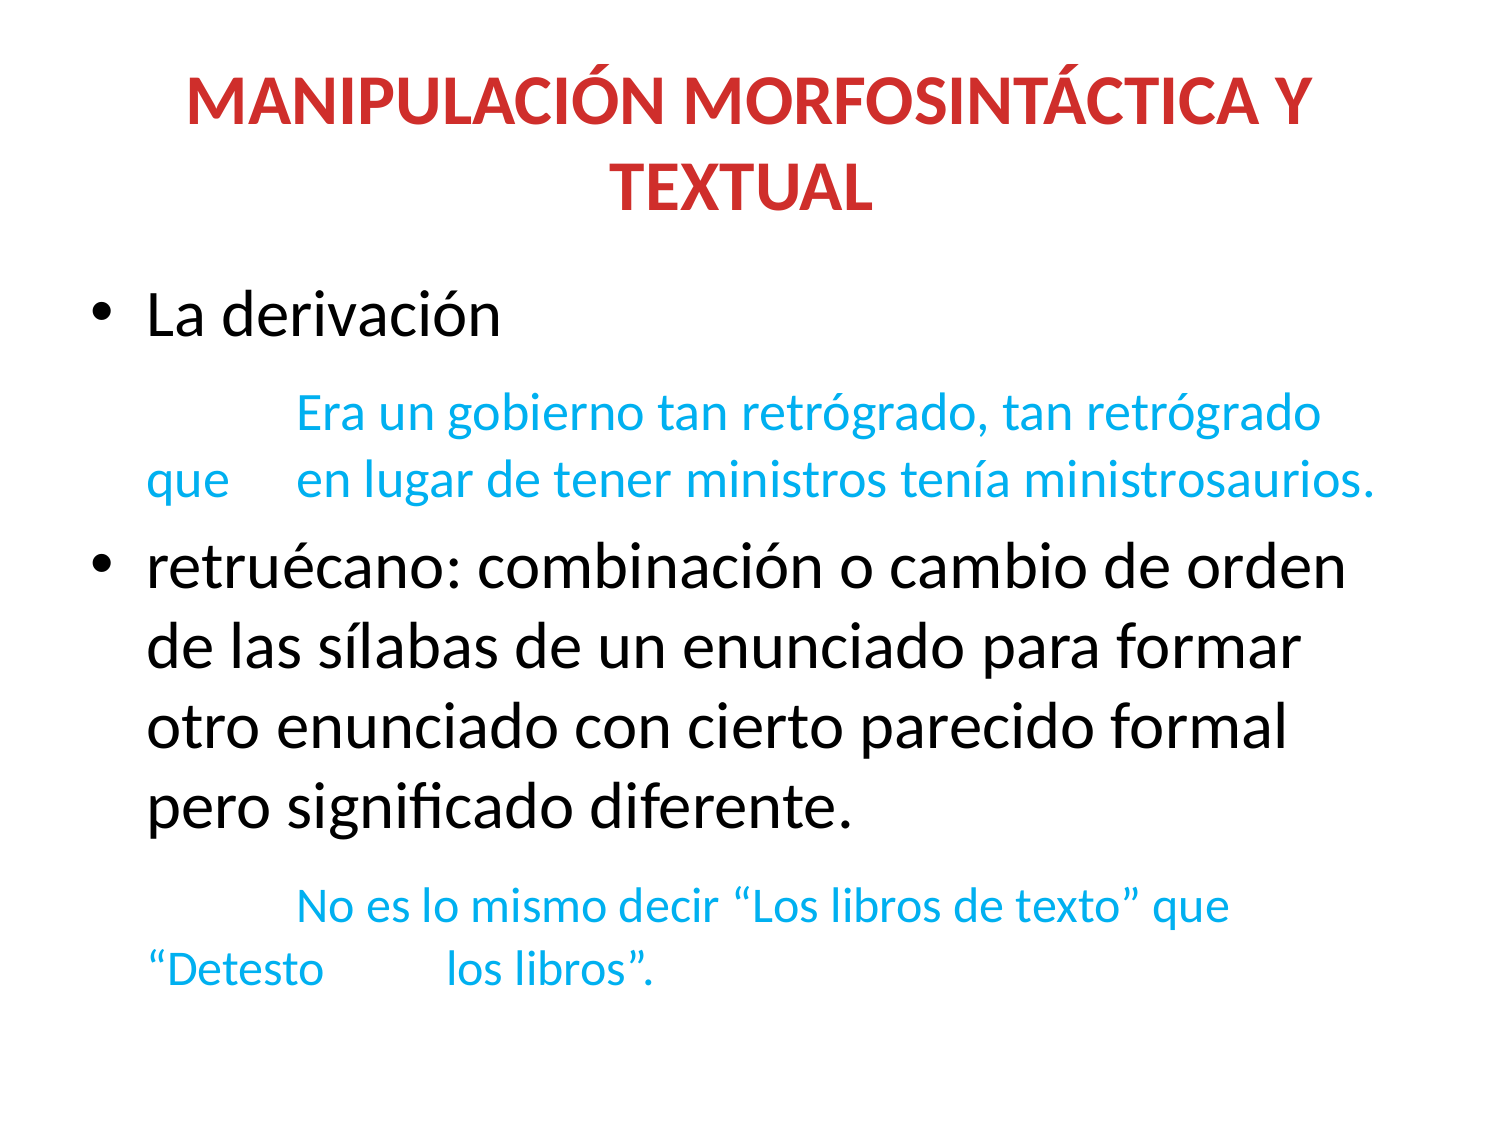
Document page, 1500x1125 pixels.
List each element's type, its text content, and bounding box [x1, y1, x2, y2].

title MANIPULACIÓN MORFOSINTÁCTICA Y TEXTUAL [75, 45, 1425, 233]
list La derivación Era un gobierno tan retrógrado, tan retrógrado que en lugar de tener ministros tenía ministrosaurios. retruécano: combinación o cambio de orden de las sílabas de un enunciado para formar otro enunciado con cierto parecido formal pero significado diferente. No es lo mismo decir “Los libros de texto” que “Detesto los libros”. [75, 262, 1425, 1005]
